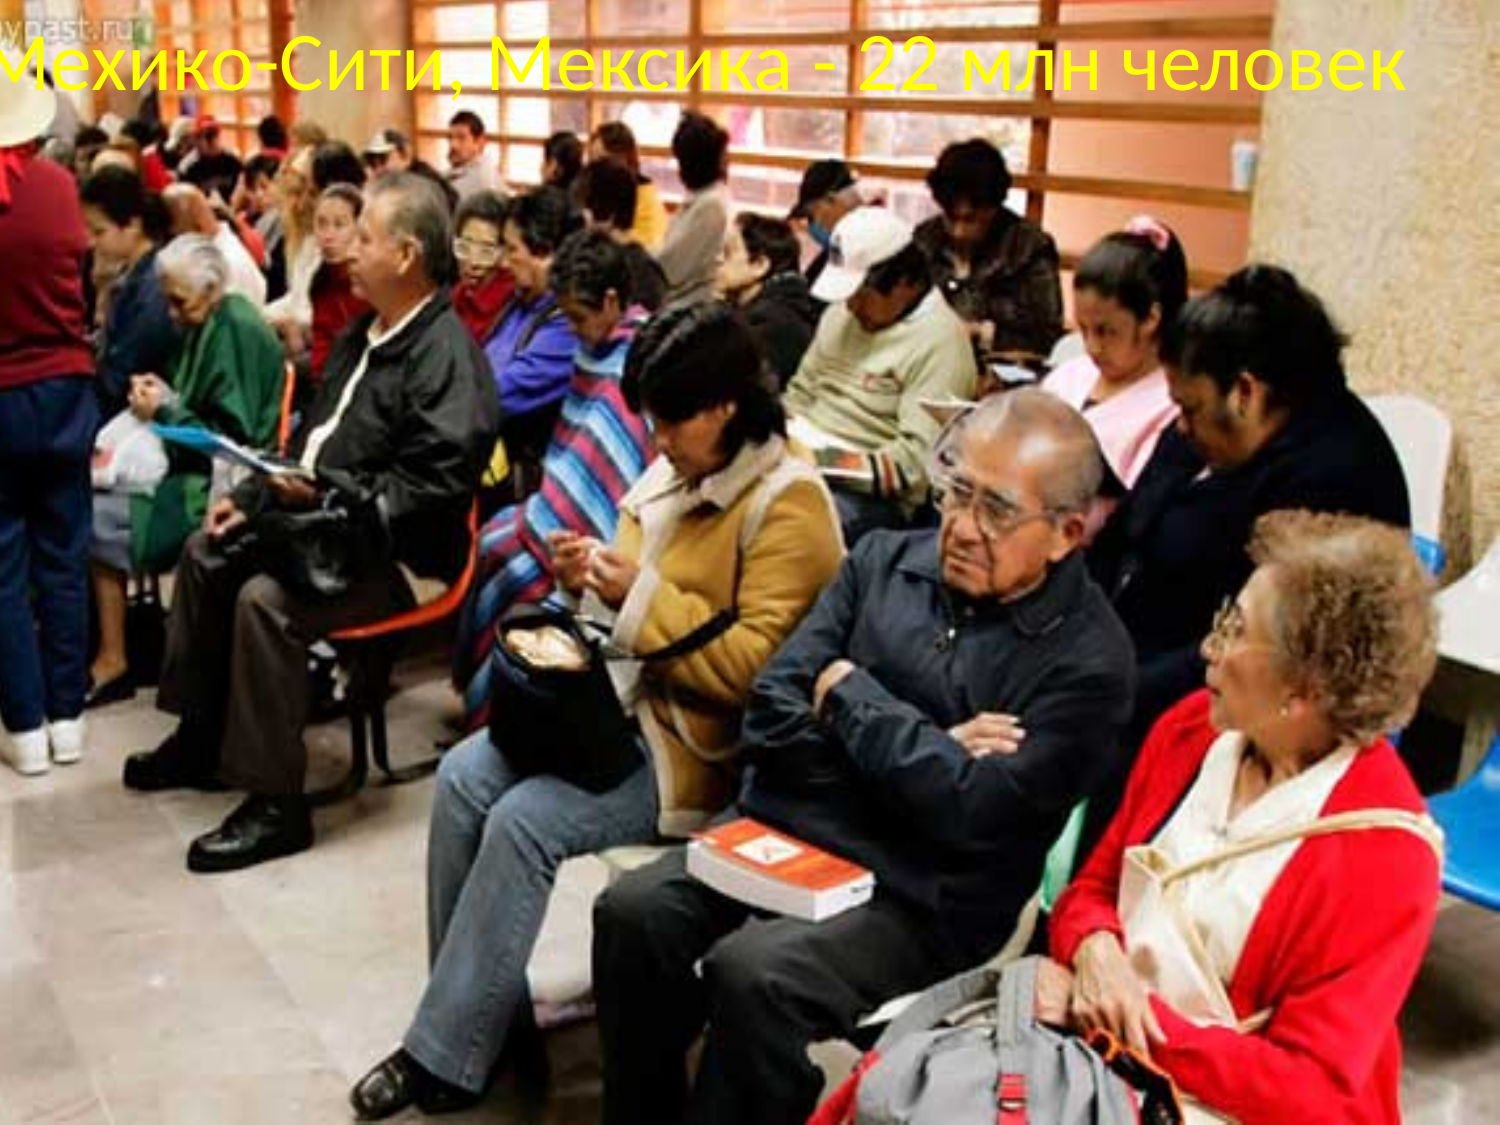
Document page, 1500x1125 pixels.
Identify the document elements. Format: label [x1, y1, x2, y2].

list [0, 0, 1500, 1125]
